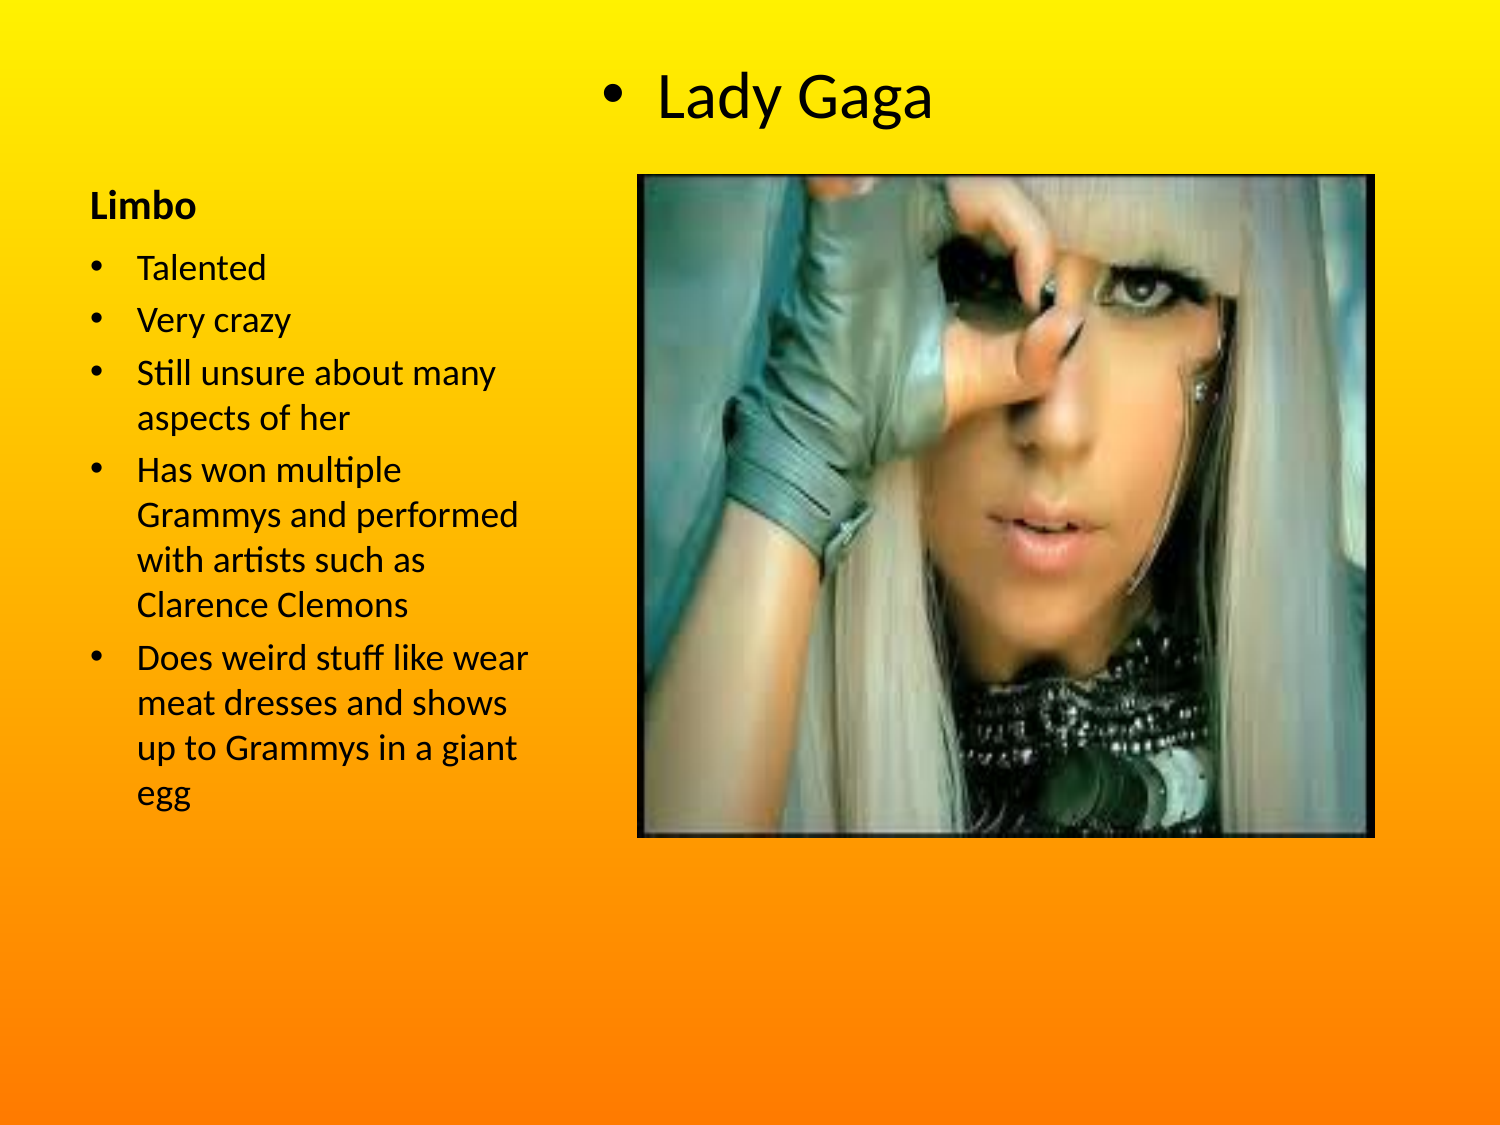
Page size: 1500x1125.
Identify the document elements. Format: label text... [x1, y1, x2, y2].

title Limbo [75, 44, 569, 235]
picture [637, 174, 1376, 838]
list Talented Very crazy Still unsure about many aspects of her Has won multiple Grammys and performed with artists such as Clarence Clemons Does weird stuff like wear meat dresses and shows up to Grammys in a giant egg [75, 235, 569, 1005]
list Lady Gaga [586, 44, 1425, 1005]
